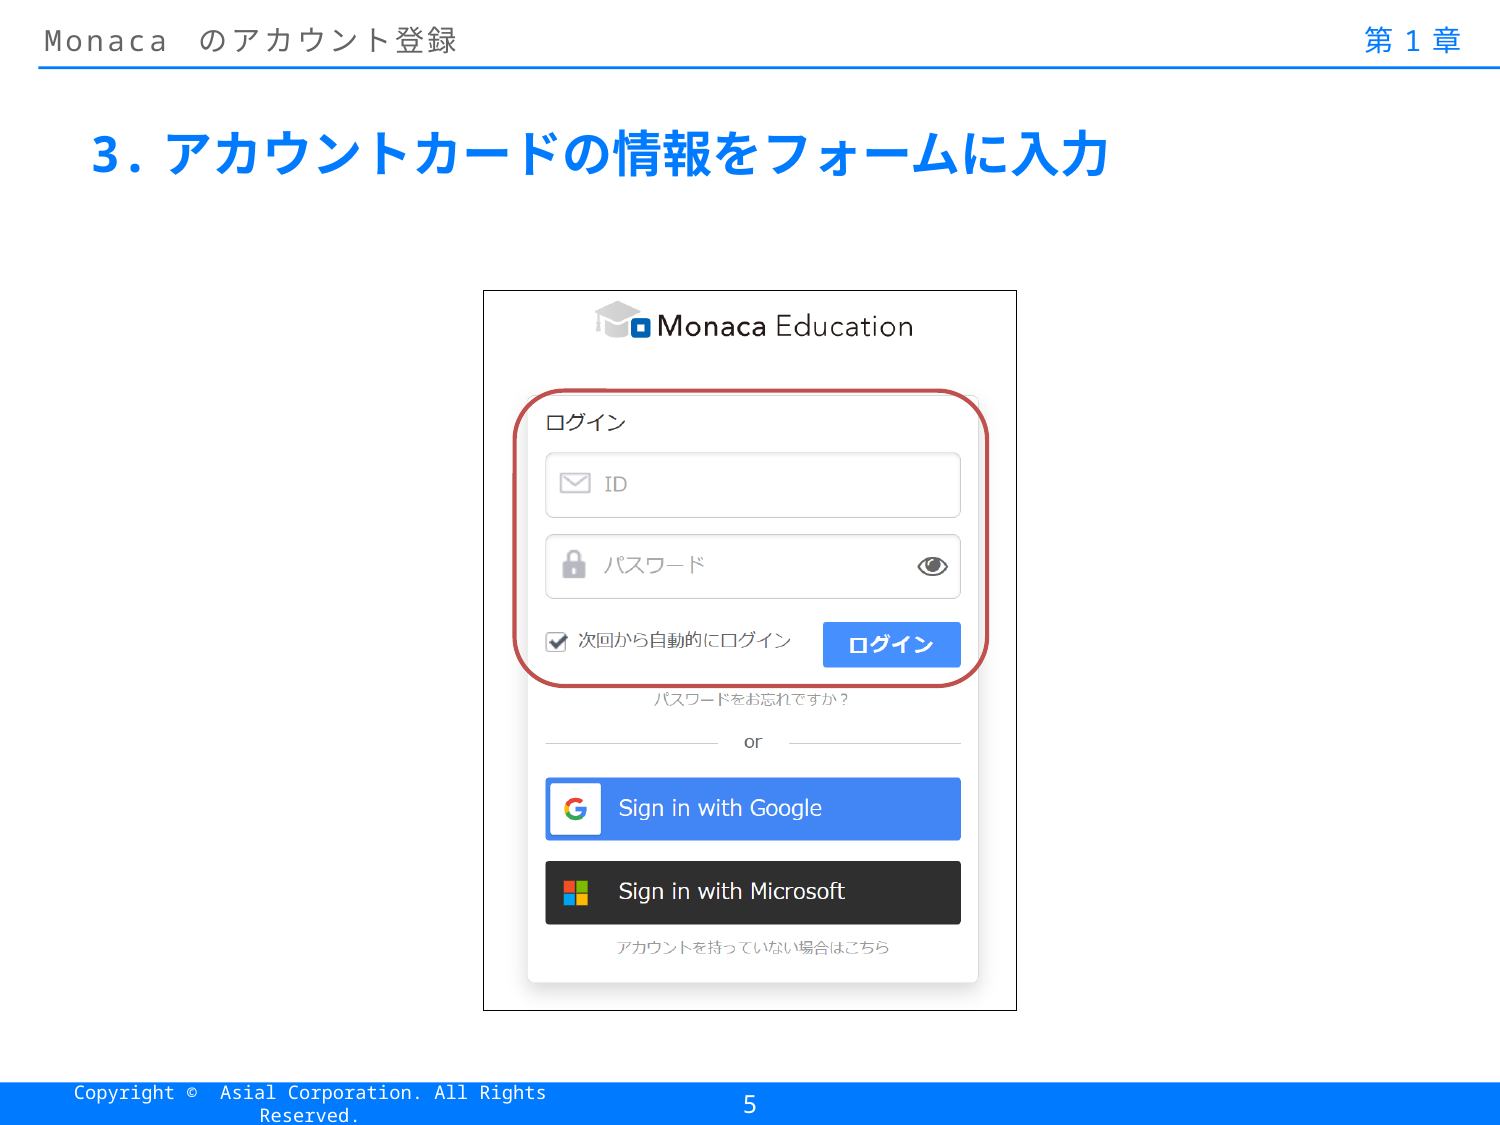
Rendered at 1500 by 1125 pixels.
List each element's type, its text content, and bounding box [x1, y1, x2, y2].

picture [483, 290, 1017, 1011]
list 3.アカウントカードの情報をフォームに入力 [75, 84, 1425, 988]
list 第1章 [702, 7, 1477, 72]
slide_number 5 [581, 1075, 919, 1125]
title Monaca のアカウント登録 [29, 7, 702, 72]
